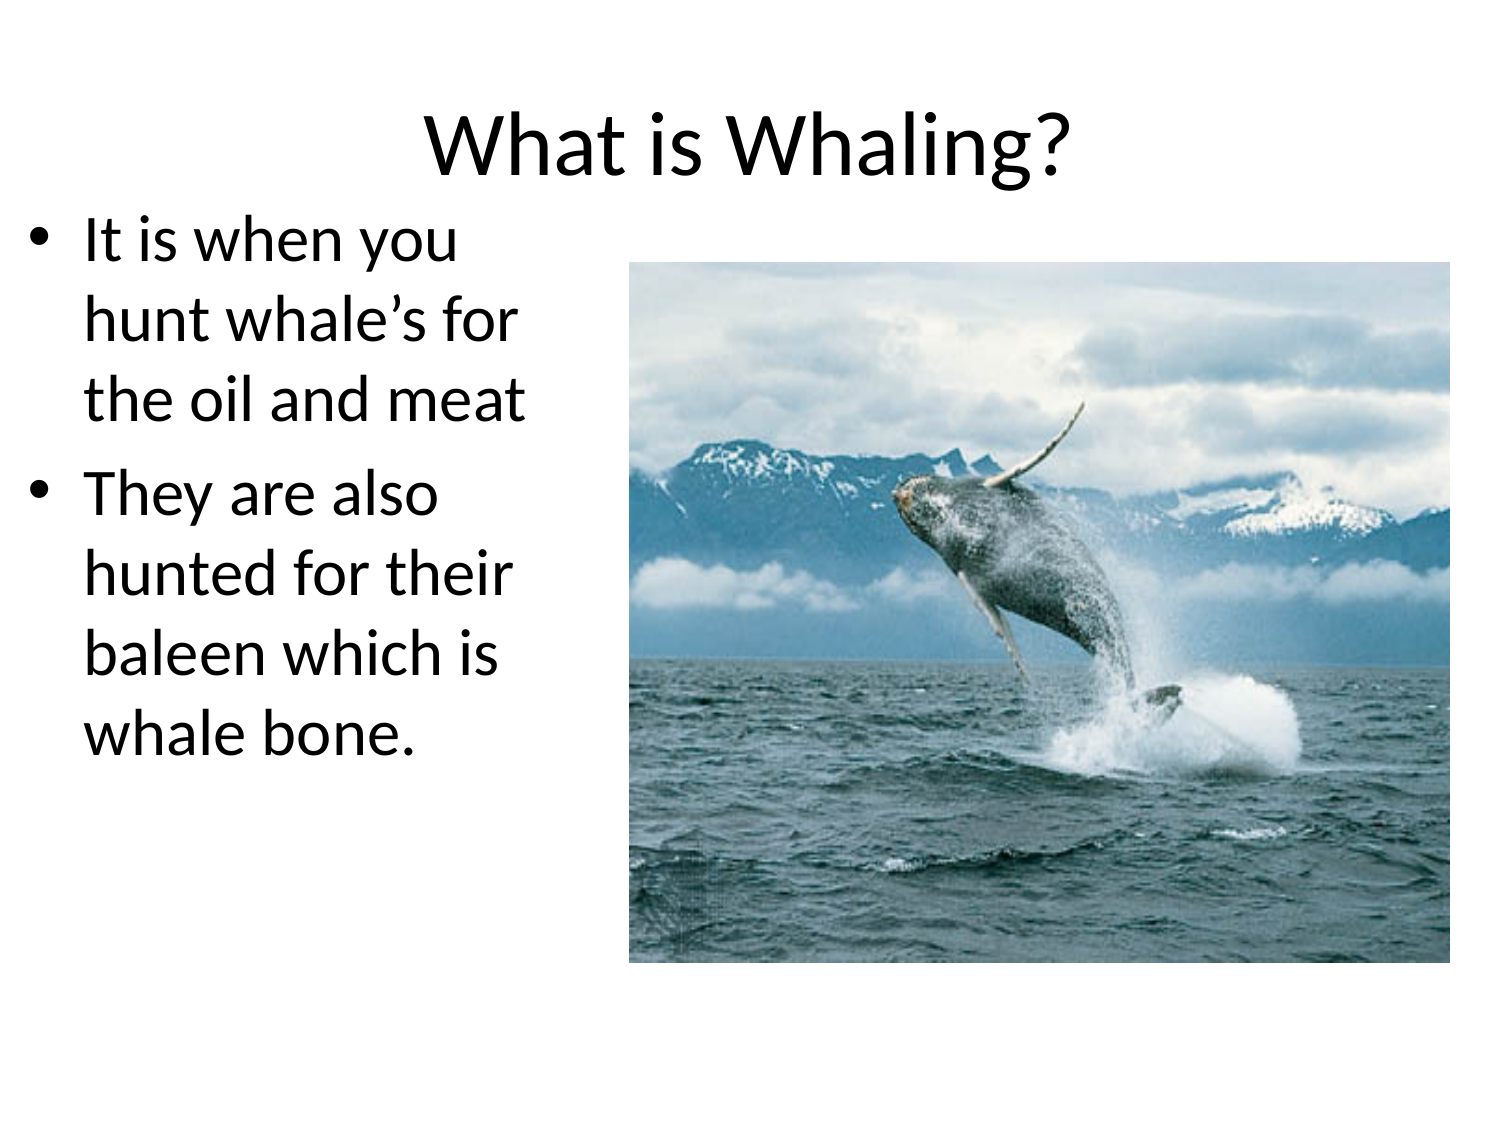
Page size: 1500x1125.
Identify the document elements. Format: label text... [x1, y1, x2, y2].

list It is when you hunt whale’s for the oil and meat They are also hunted for their baleen which is whale bone. [12, 187, 580, 975]
picture [628, 262, 1451, 963]
title What is Whaling? [75, 45, 1425, 233]
